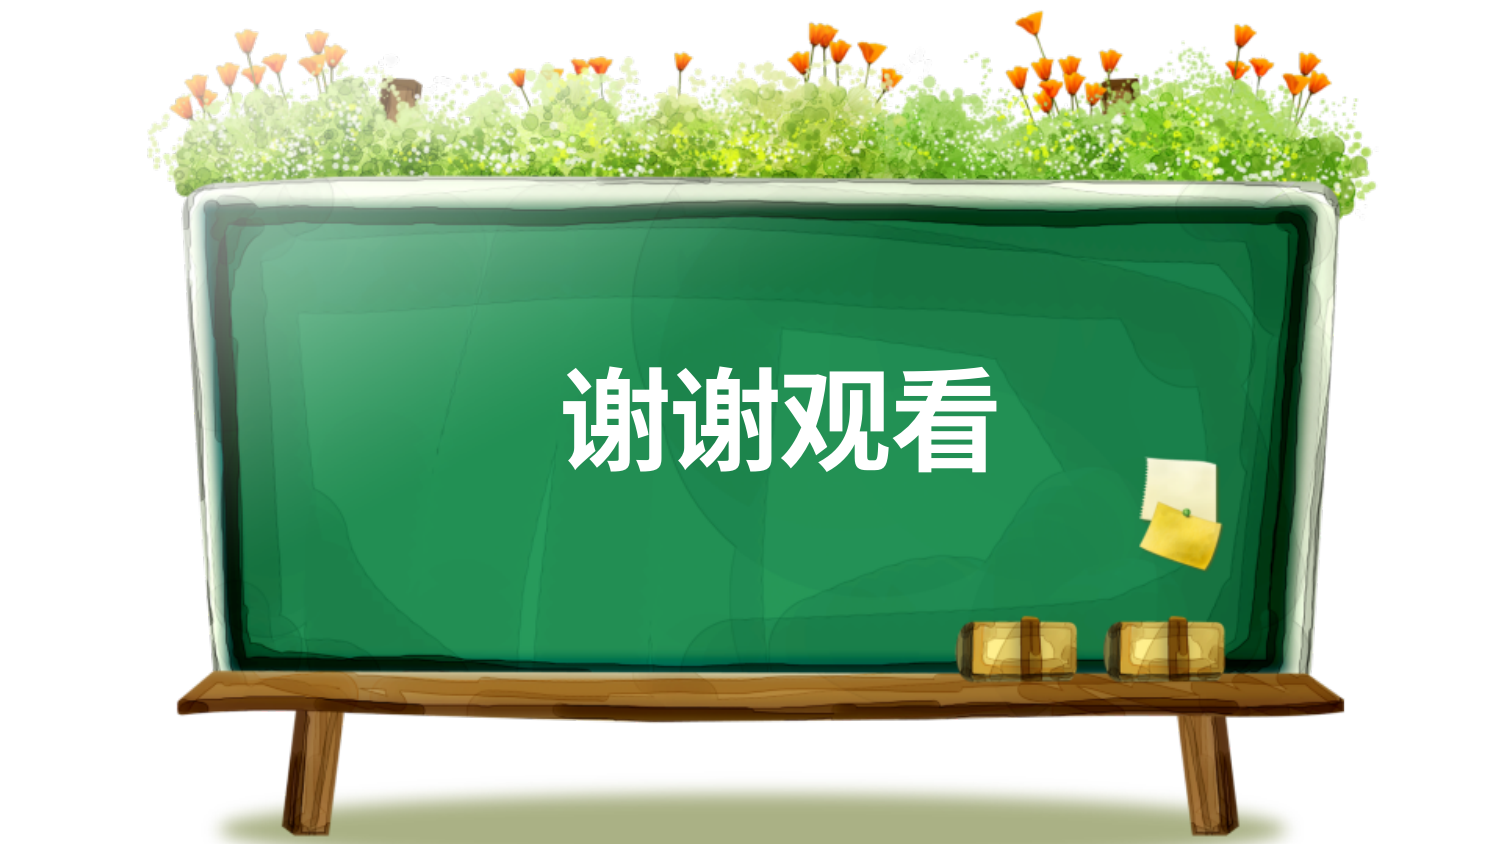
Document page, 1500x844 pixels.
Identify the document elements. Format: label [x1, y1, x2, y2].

text_box [121, 5, 1379, 844]
